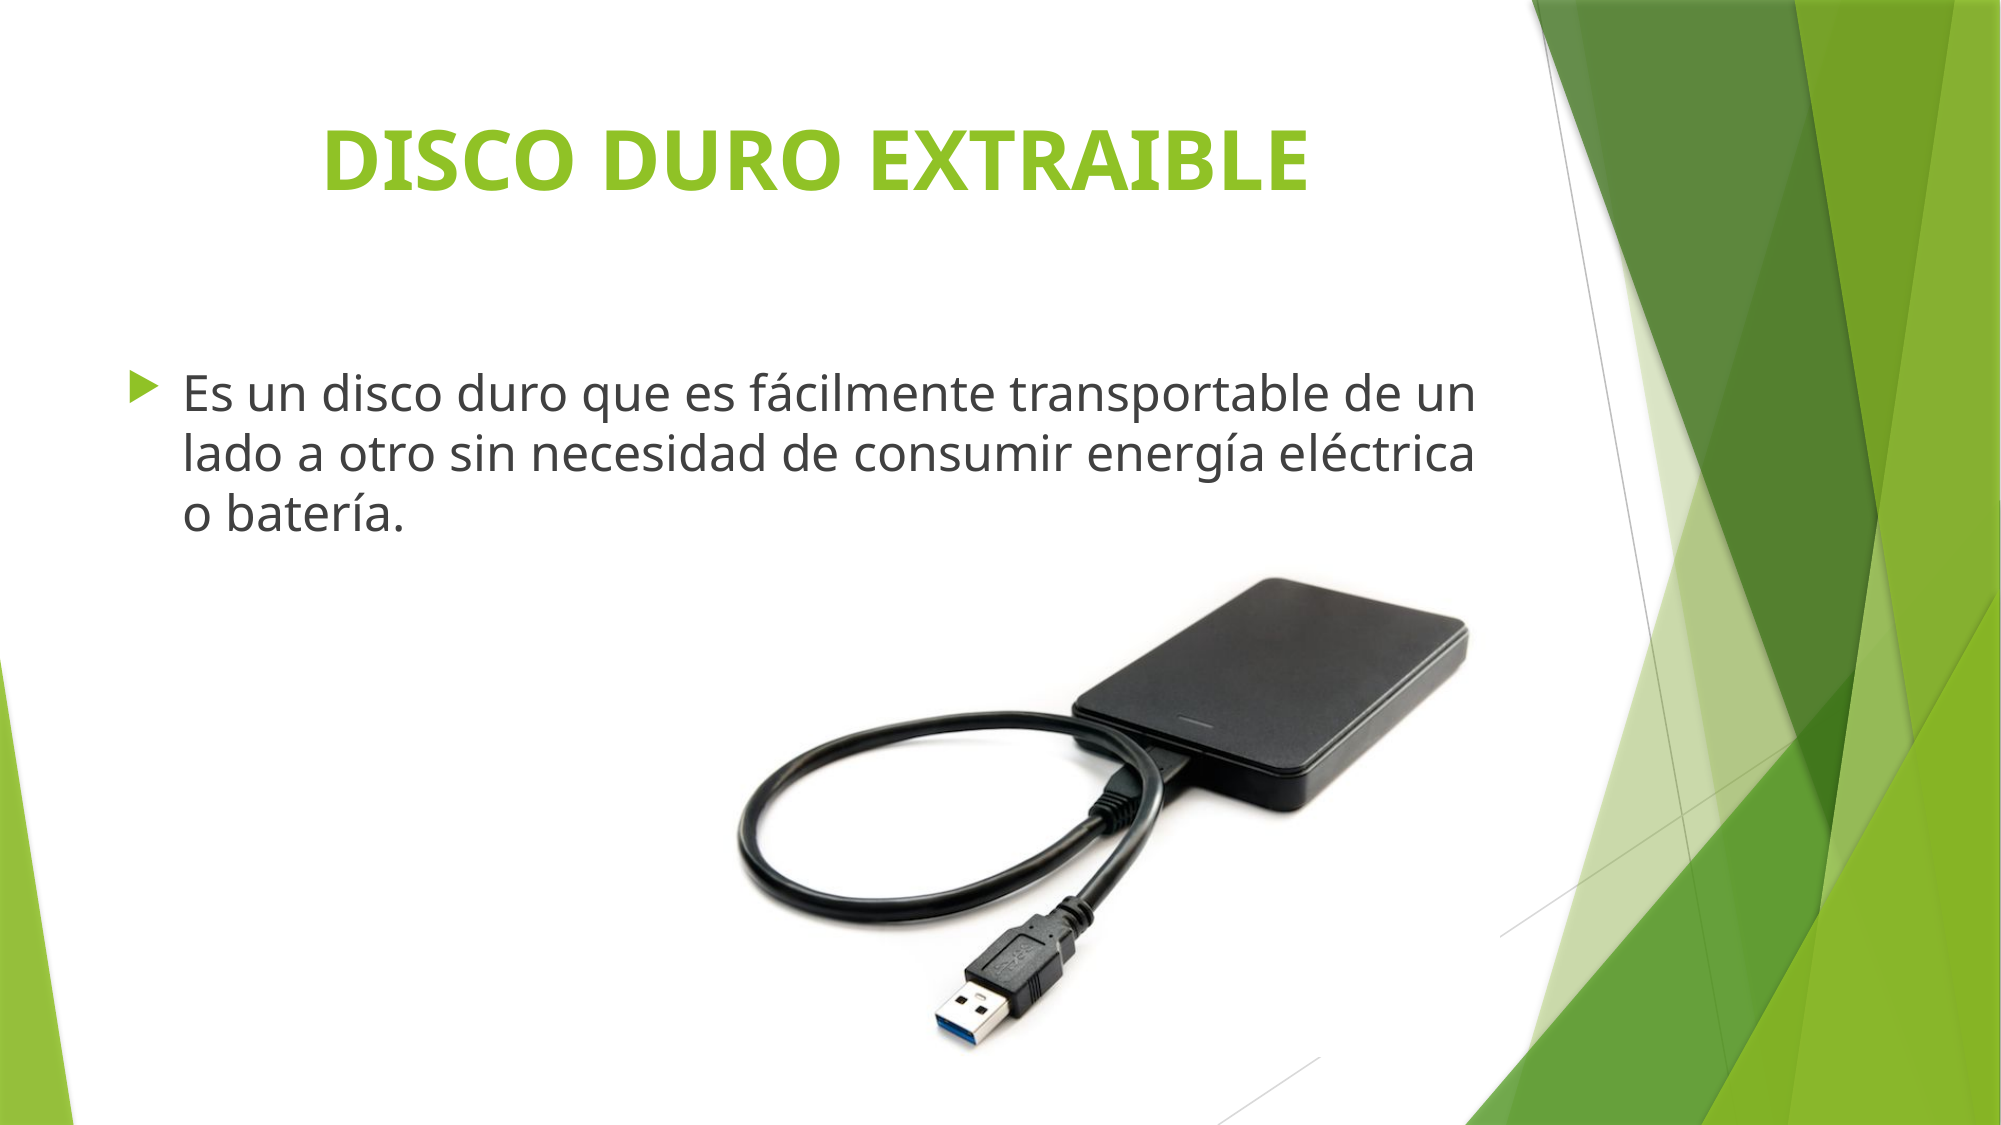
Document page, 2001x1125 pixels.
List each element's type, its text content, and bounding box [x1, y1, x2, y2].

title DISCO DURO EXTRAIBLE [111, 99, 1522, 317]
picture [707, 531, 1501, 1057]
list Es un disco duro que es fácilmente transportable de un lado a otro sin necesidad de consumir energía eléctrica o batería. [111, 354, 1522, 992]
